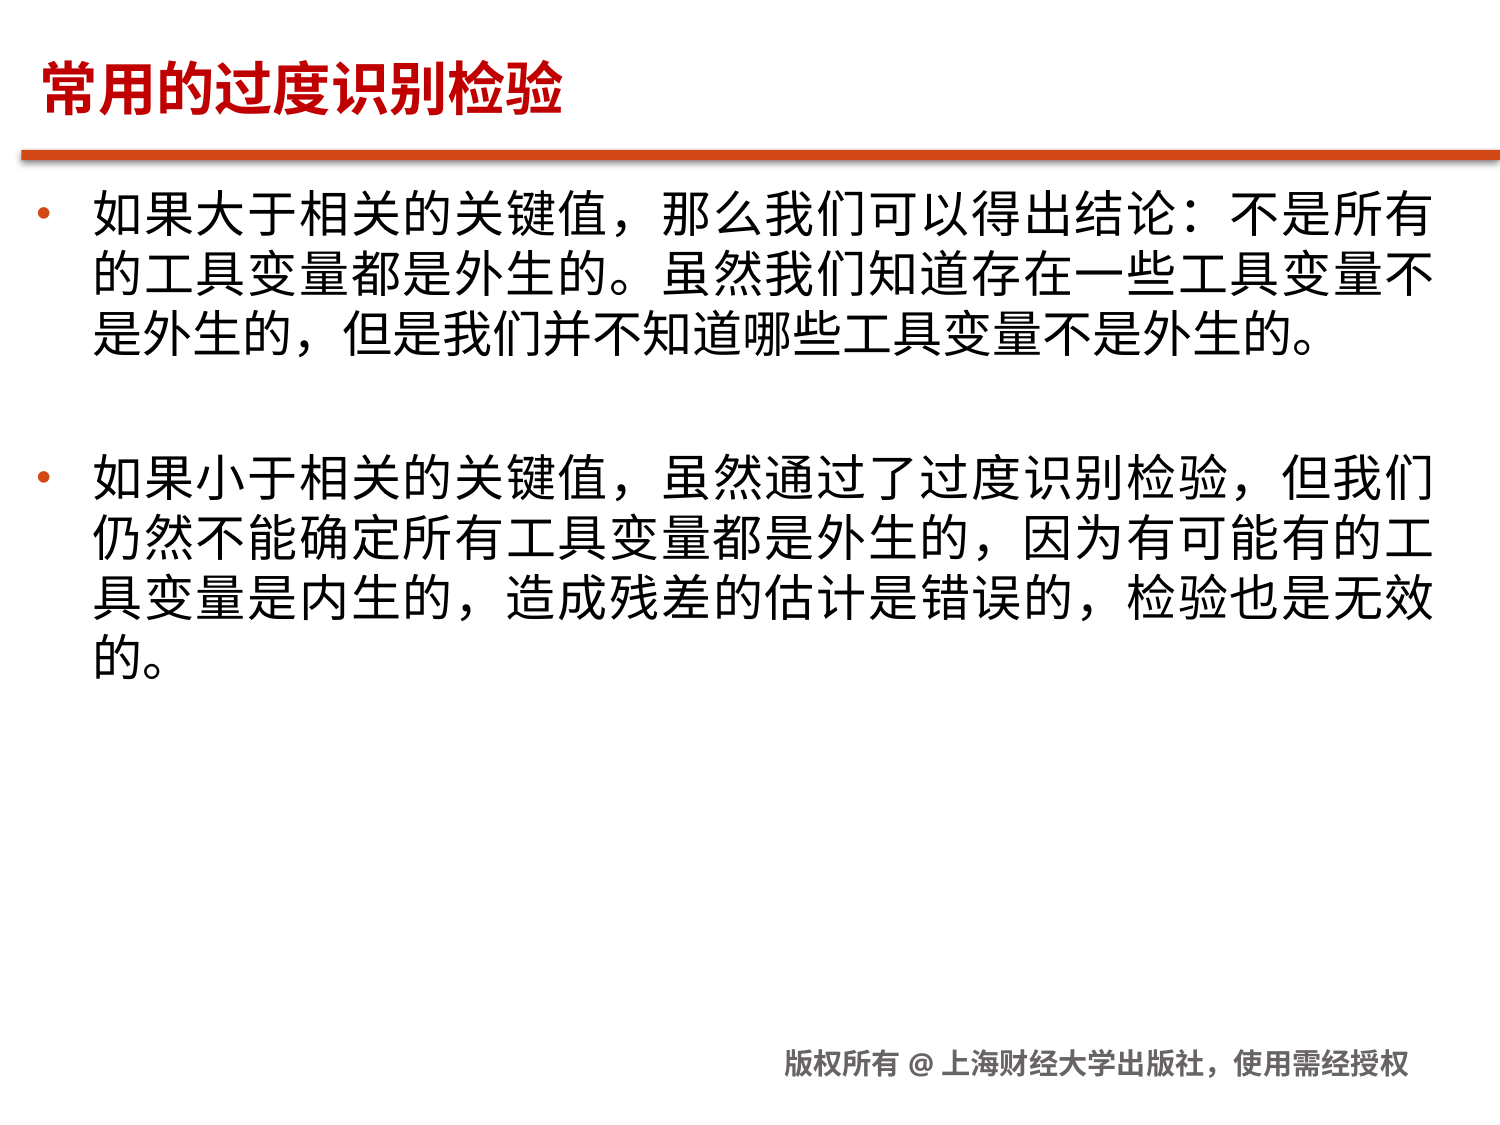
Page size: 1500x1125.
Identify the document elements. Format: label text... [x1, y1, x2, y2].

title 常用的过度识别检验 [24, 50, 1450, 138]
footer 版权所有@上海财经大学出版社，使用需经授权 [690, 1025, 1500, 1100]
